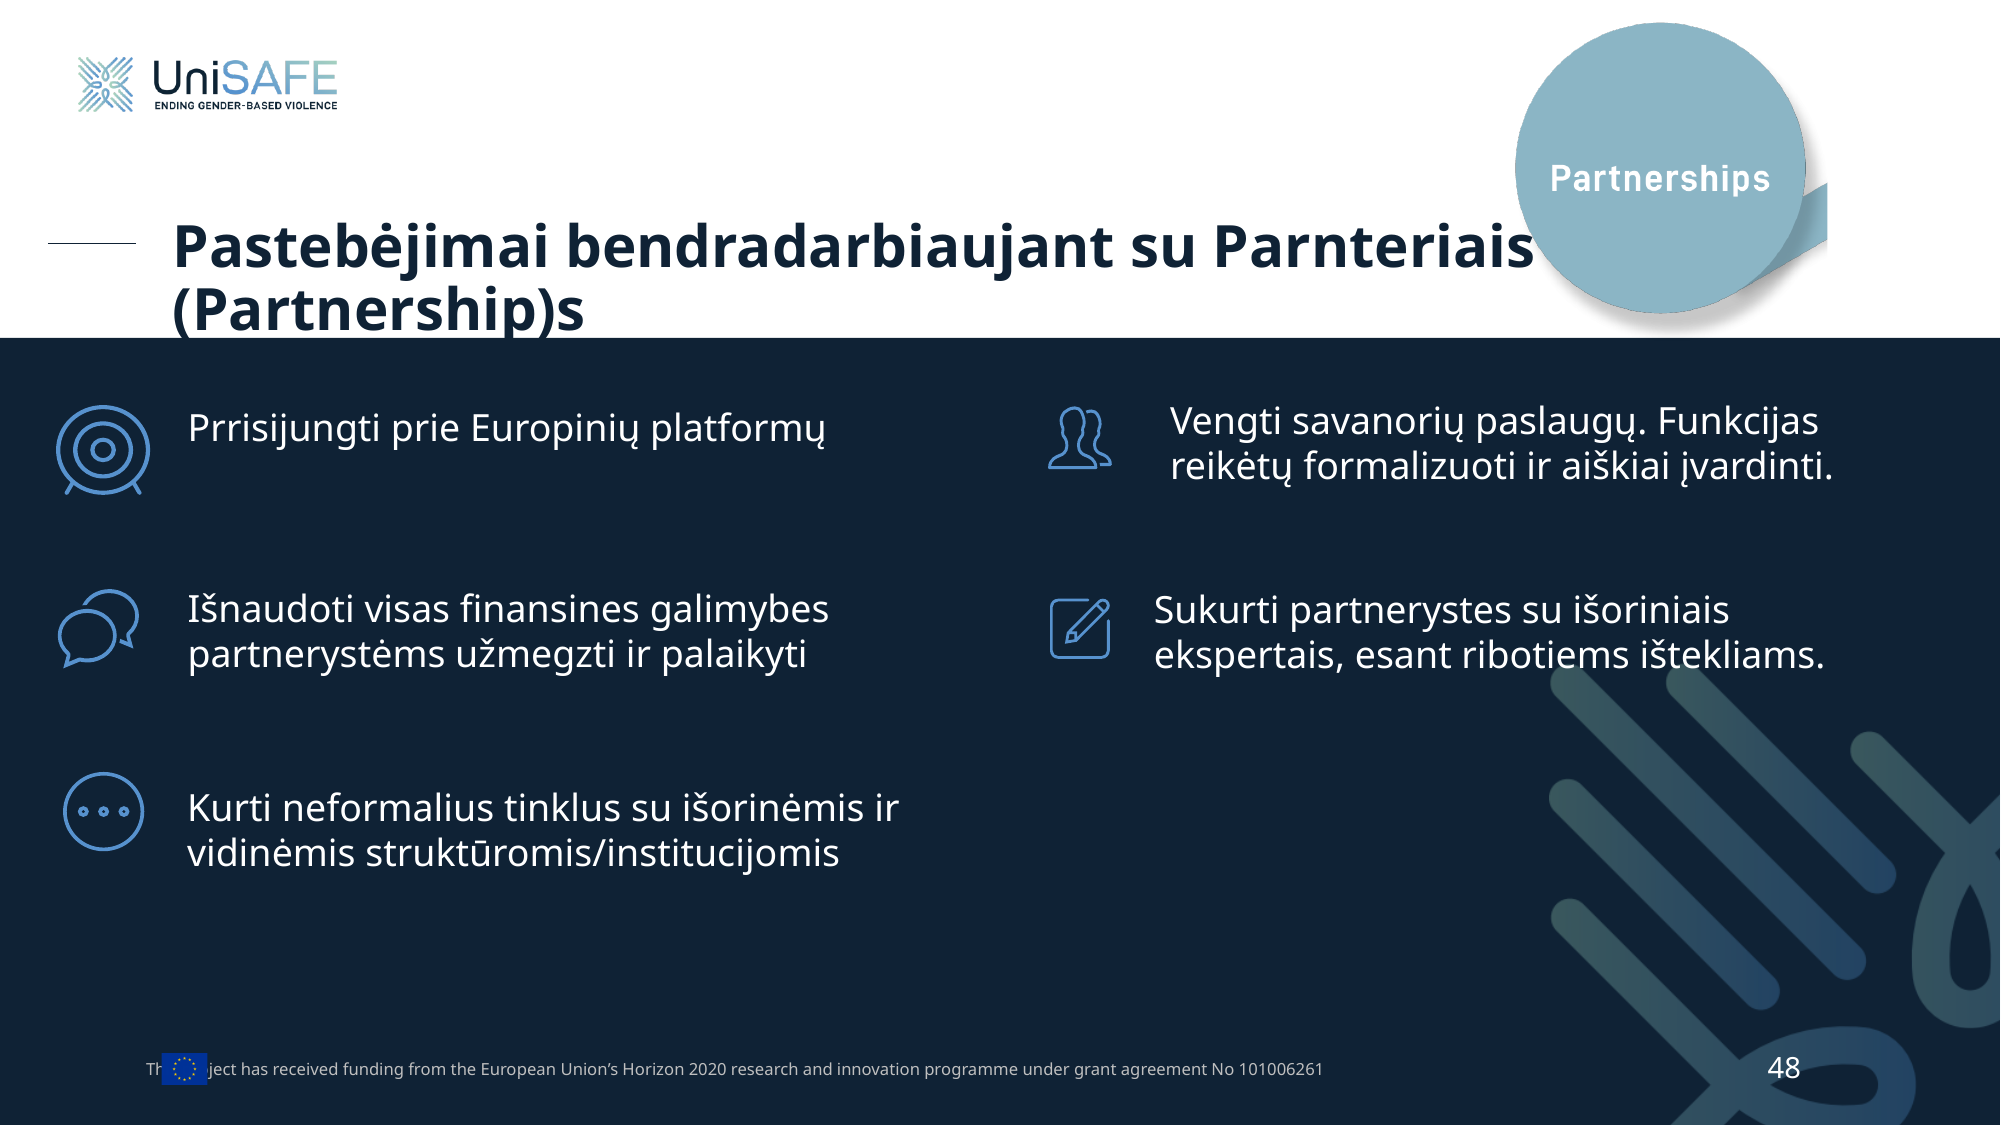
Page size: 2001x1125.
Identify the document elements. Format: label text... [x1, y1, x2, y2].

text_box [82, 589, 139, 649]
picture [1447, 0, 1828, 350]
text_box Kurti neformalius tinklus su išorinėmis ir vidinėmis struktūromis/institucijomis [172, 776, 926, 882]
text_box Išnaudoti visas finansines galimybes partnerystėms užmegzti ir palaikyti [172, 577, 926, 683]
text_box Vengti savanorių paslaugų. Funkcijas reikėtų formalizuoti ir aiškiai įvardinti. [1155, 389, 1909, 495]
text_box [1048, 406, 1098, 470]
text_box [1050, 598, 1110, 659]
text_box [57, 608, 117, 669]
text_box [56, 405, 151, 495]
title Pastebėjimai bendradarbiaujant su Parnteriais (Partnership)s [172, 185, 1447, 313]
text_box [63, 771, 145, 852]
text_box Prrisijungti prie Europinių platformų [172, 396, 959, 457]
text_box Sukurti partnerystes su išoriniais ekspertais, esant ribotiems ištekliams. [1138, 578, 1846, 684]
picture [78, 57, 337, 112]
text_box [1085, 409, 1112, 467]
